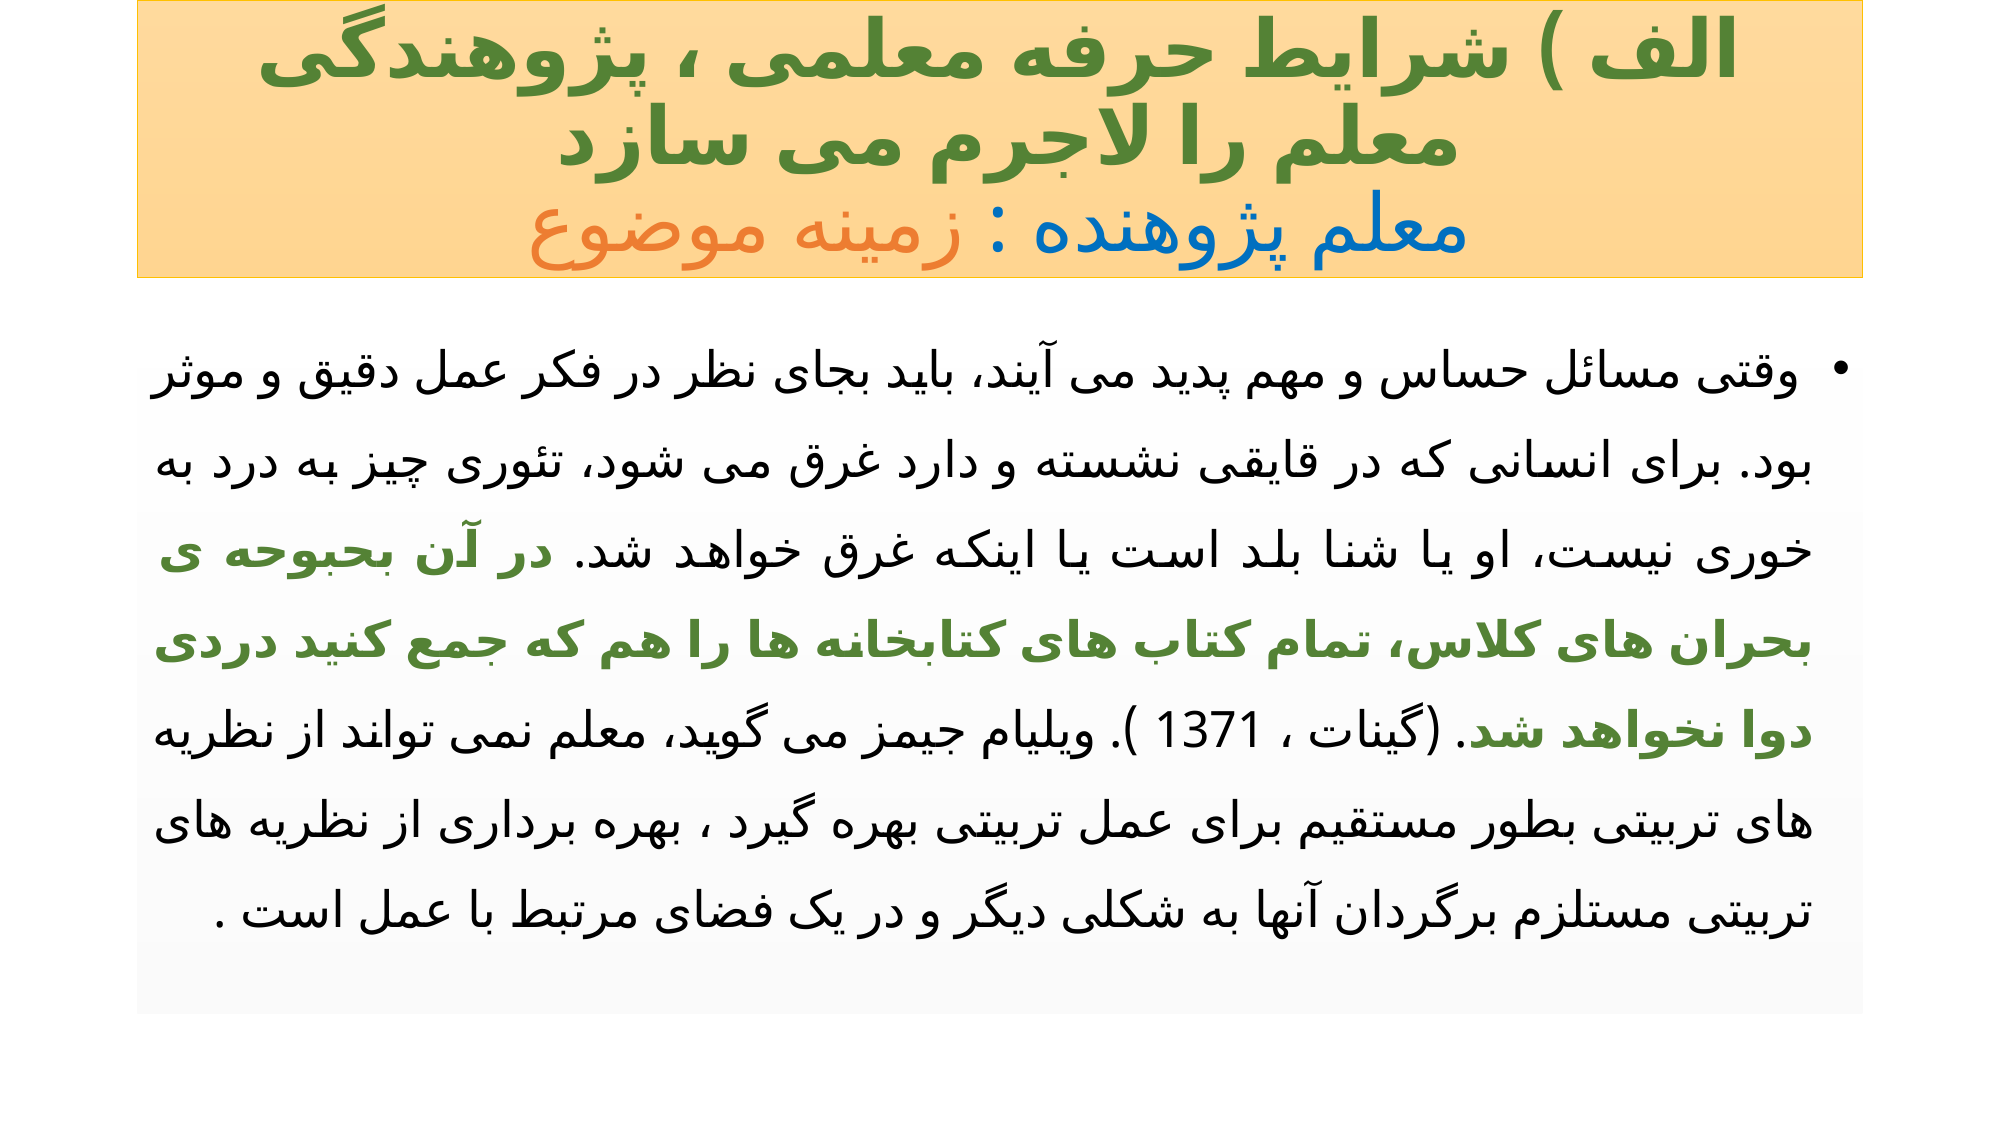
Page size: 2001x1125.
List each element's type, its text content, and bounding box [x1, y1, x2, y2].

list وقتی مسائل حساس و مهم پدید می آیند، باید بجای نظر در فکر عمل دقیق و موثر بود. برای انسانی که در قایقی نشسته و دارد غرق می شود، تئوری چیز به درد به خوری نیست، او یا شنا بلد است یا اینکه غرق خواهد شد. در آن بحبوحه ی بحران های کلاس، تمام کتاب های کتابخانه ها را هم که جمع کنید دردی دوا نخواهد شد. (گینات ، 1371 ). ویلیام جیمز می گوید، معلم نمی تواند از نظریه های تربیتی بطور مستقیم برای عمل تربیتی بهره گیرد ، بهره برداری از نظریه های تربیتی مستلزم برگردان آنها به شکلی دیگر و در یک فضای مرتبط با عمل است . [137, 299, 1863, 1014]
title الف ) شرایط حرفه معلمی ، پژوهندگی معلم را لاجرم می سازد معلم پژوهنده : زمینه موضوع [137, 0, 1863, 278]
